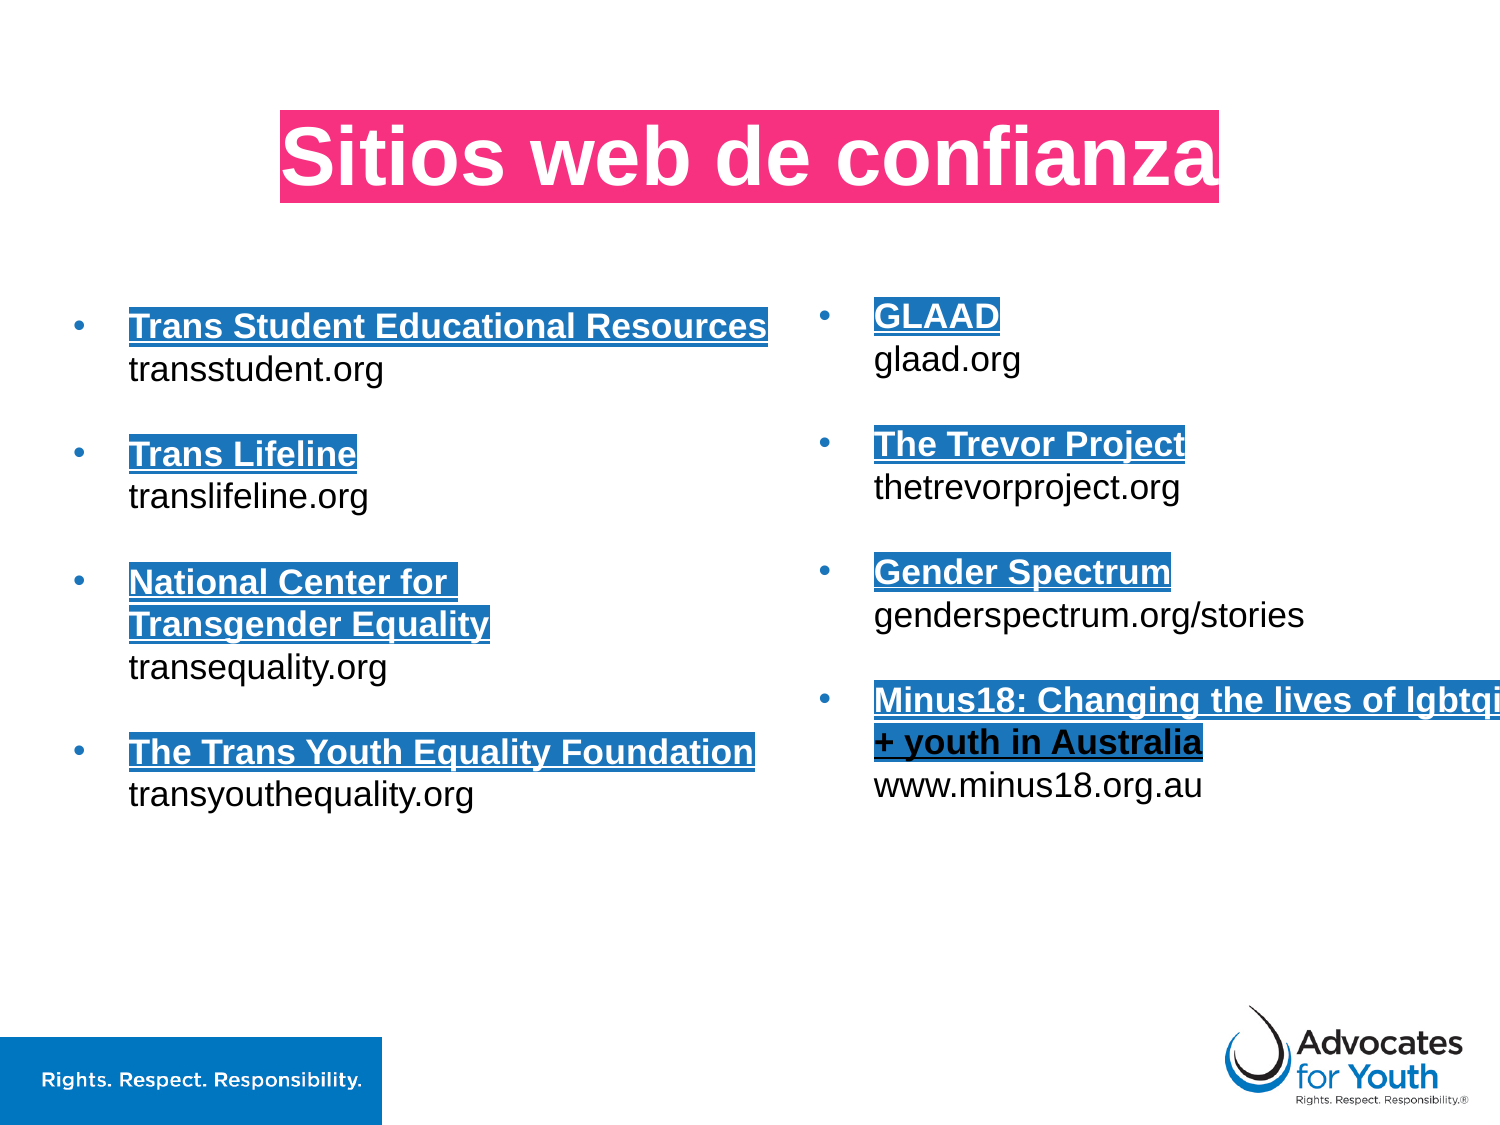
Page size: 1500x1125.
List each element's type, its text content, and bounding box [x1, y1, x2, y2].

picture [0, 1037, 382, 1125]
list GLAAD glaad.org The Trevor Project thetrevorproject.org Gender Spectrum genderspectrum.org/stories Minus18: Changing the lives of lgbtqia+ youth in Australia www.minus18.org.au [783, 286, 1500, 961]
picture [1200, 990, 1500, 1125]
list Trans Student Educational Resources transstudent.org Trans Lifeline translifeline.org National Center for Transgender Equality transequality.org The Trans Youth Equality Foundation transyouthequality.org [38, 296, 800, 971]
title Sitios web de confianza [112, 64, 1388, 252]
